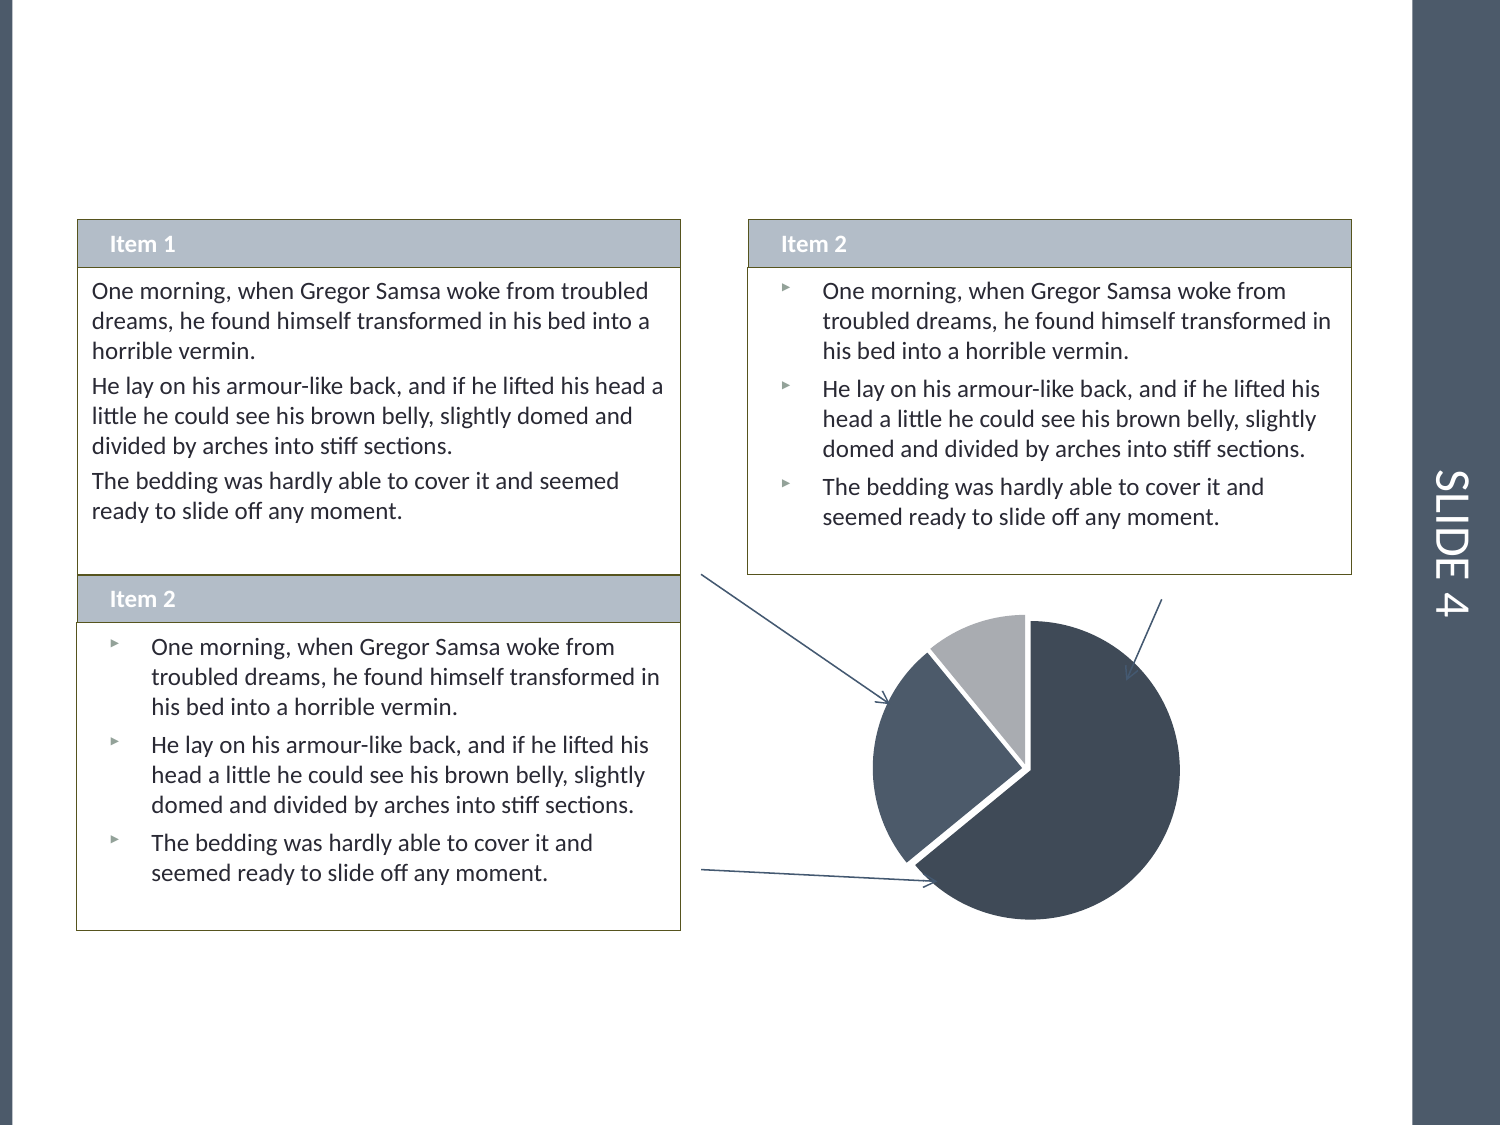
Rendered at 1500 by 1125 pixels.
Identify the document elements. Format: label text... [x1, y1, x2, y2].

chart [749, 608, 1304, 929]
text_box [1125, 599, 1162, 681]
text_box Item 2 [748, 219, 1352, 268]
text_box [700, 573, 891, 705]
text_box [700, 869, 938, 882]
list One morning, when Gregor Samsa woke from troubled dreams, he found himself transformed in his bed into a horrible vermin. He lay on his armour-like back, and if he lifted his head a little he could see his brown belly, slightly domed and divided by arches into stiff sections. The bedding was hardly able to cover it and seemed ready to slide off any moment. [77, 268, 681, 575]
text_box Item 1 [77, 219, 681, 268]
text_box Item 2 [77, 575, 681, 623]
text_box One morning, when Gregor Samsa woke from troubled dreams, he found himself transformed in his bed into a horrible vermin. He lay on his armour-like back, and if he lifted his head a little he could see his brown belly, slightly domed and divided by arches into stiff sections. The bedding was hardly able to cover it and seemed ready to slide off any moment. [747, 267, 1352, 575]
text_box One morning, when Gregor Samsa woke from troubled dreams, he found himself transformed in his bed into a horrible vermin. He lay on his armour-like back, and if he lifted his head a little he could see his brown belly, slightly domed and divided by arches into stiff sections. The bedding was hardly able to cover it and seemed ready to slide off any moment. [76, 622, 681, 931]
title Slide 4 [1412, 62, 1500, 1025]
